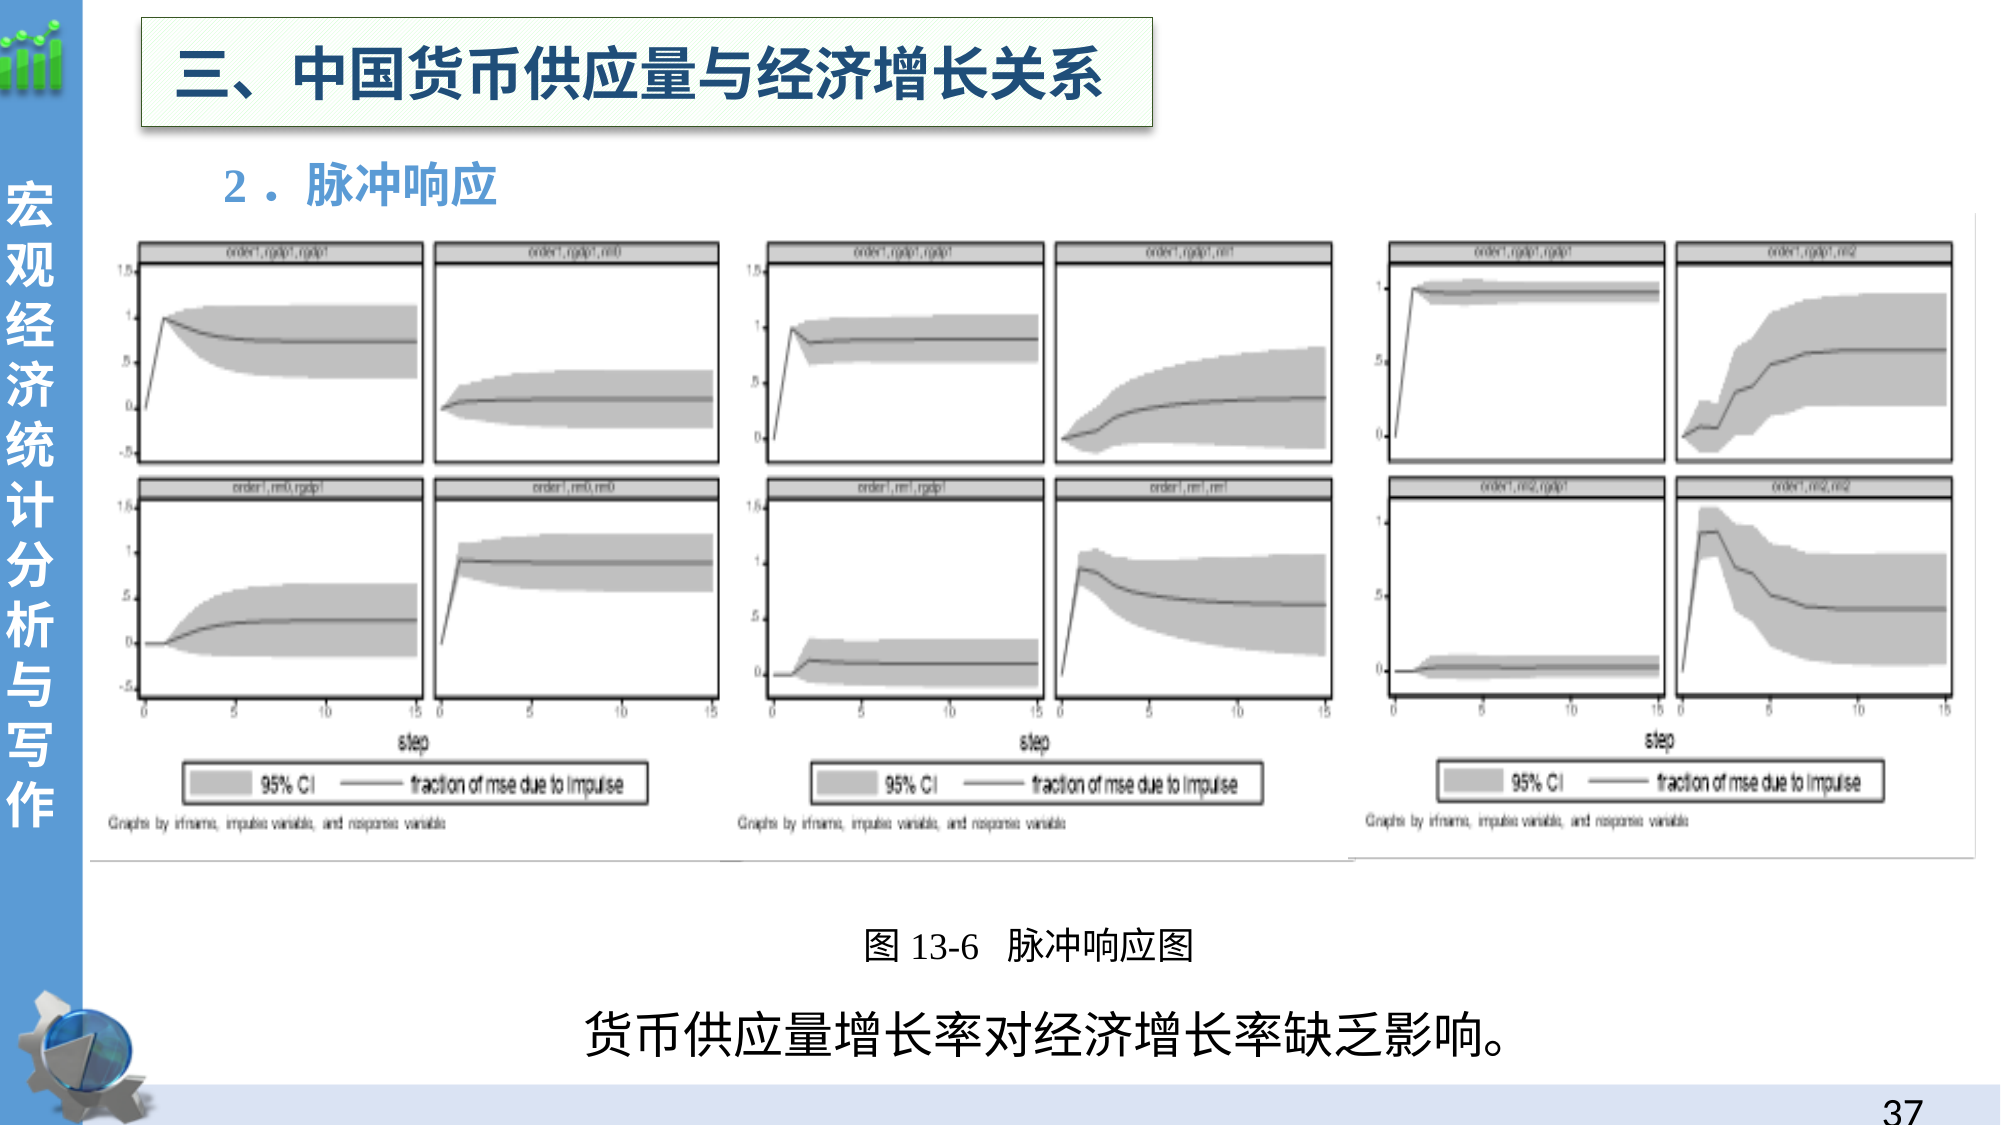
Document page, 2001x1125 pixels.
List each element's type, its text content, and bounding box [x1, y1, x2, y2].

text_box 三、中国货币供应量与经济增长关系 [141, 17, 1153, 127]
text_box 图13-6 脉冲响应图 [522, 892, 1536, 975]
text_box 货币供应量增长率对经济增长率缺乏影响。 [568, 995, 1572, 1071]
text_box 2．脉冲响应 [90, 147, 1969, 213]
text_box 36 [1786, 1085, 1940, 1125]
picture [0, 0, 2001, 1125]
